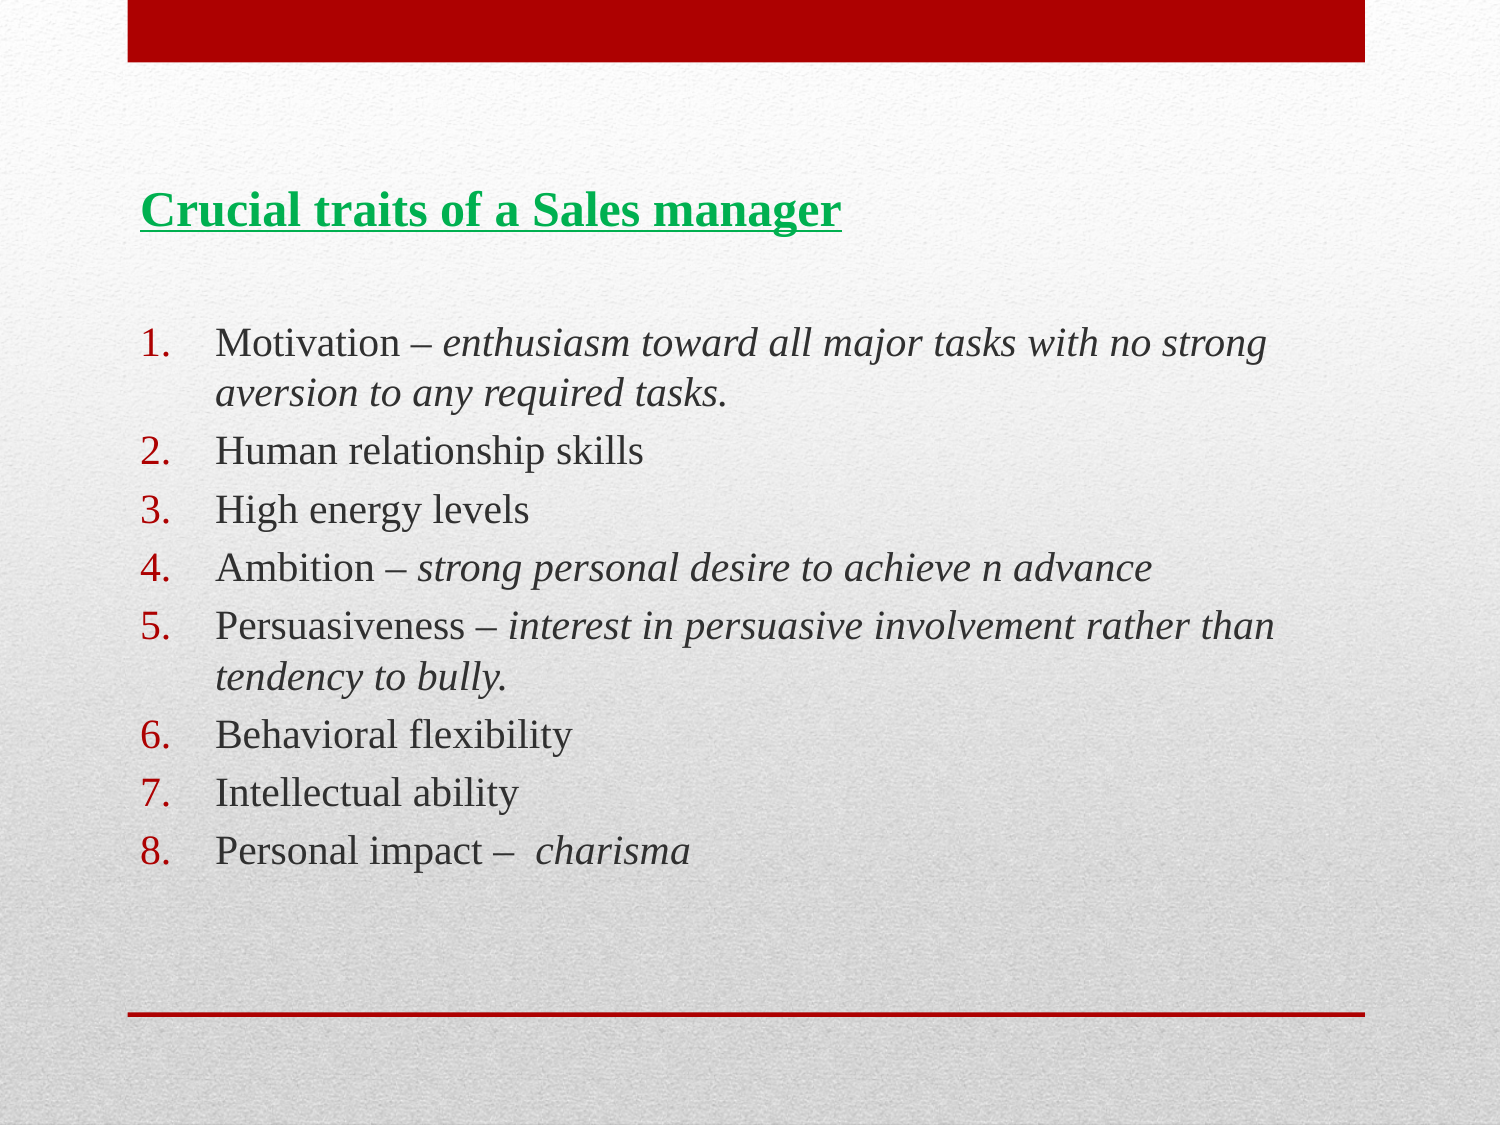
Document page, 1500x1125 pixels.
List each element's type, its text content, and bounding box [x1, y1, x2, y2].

list Crucial traits of a Sales manager Motivation – enthusiasm toward all major tasks with no strong aversion to any required tasks. Human relationship skills High energy levels Ambition – strong personal desire to achieve n advance Persuasiveness – interest in persuasive involvement rather than tendency to bully. Behavioral flexibility Intellectual ability Personal impact – charisma [125, 75, 1363, 975]
